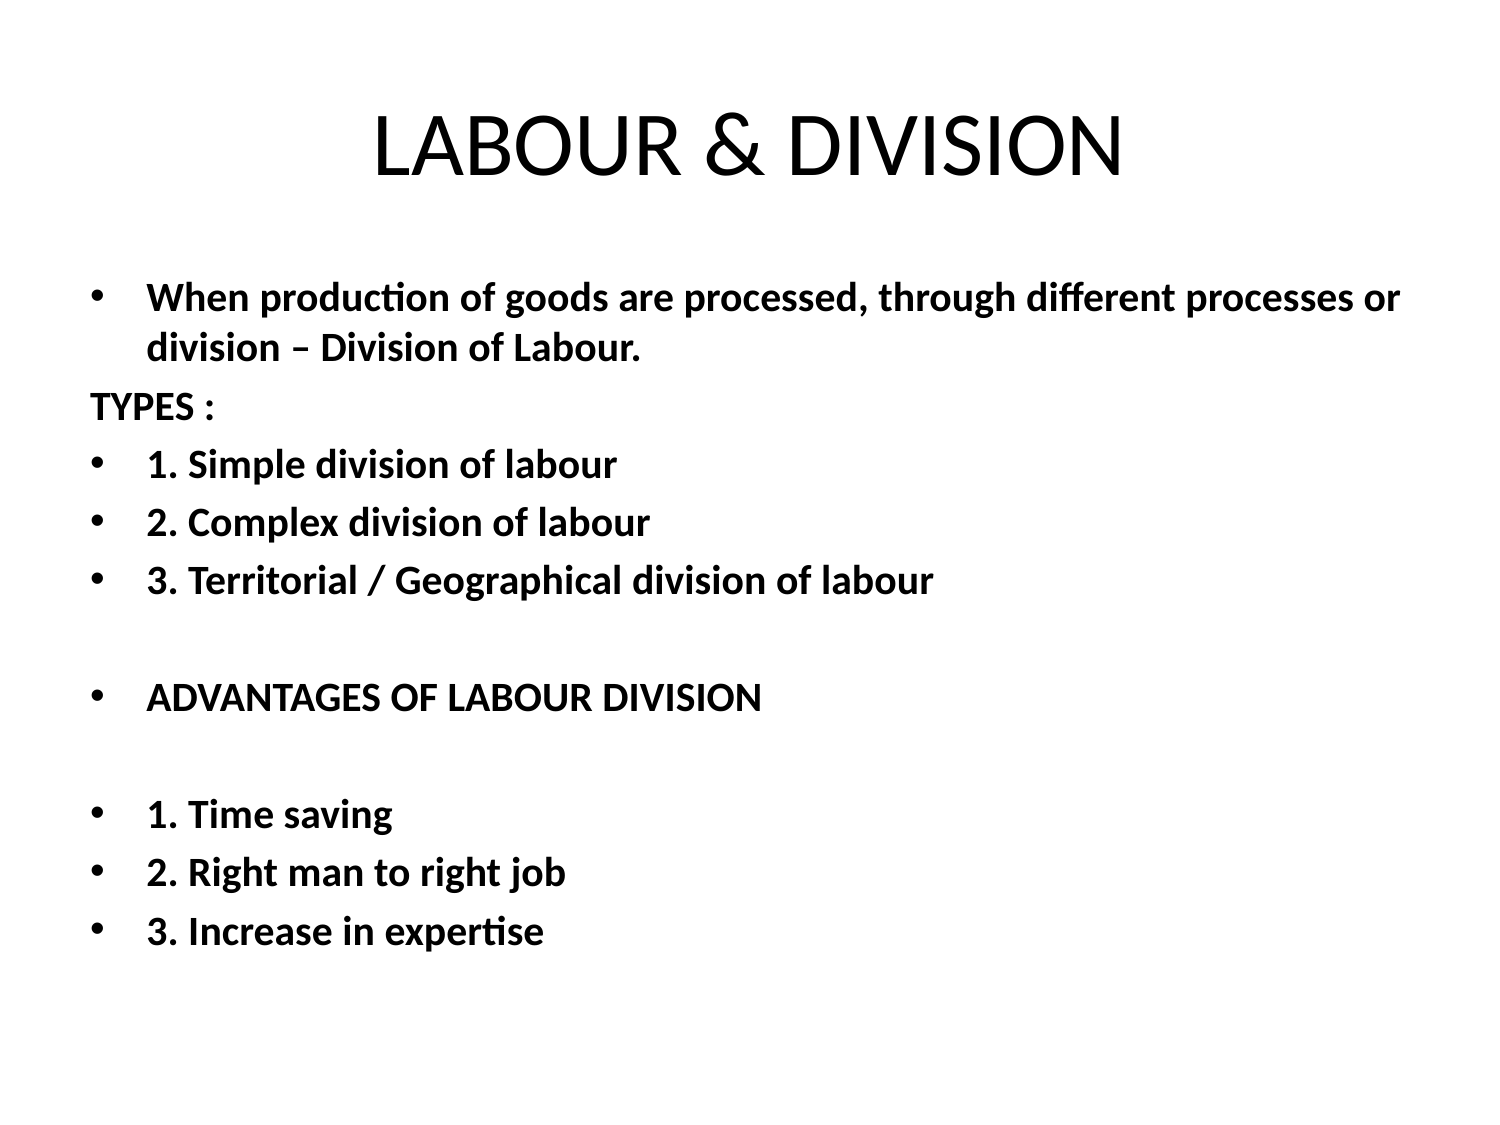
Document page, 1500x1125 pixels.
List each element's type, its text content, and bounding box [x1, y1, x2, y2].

list When production of goods are processed, through different processes or division – Division of Labour. TYPES : 1. Simple division of labour 2. Complex division of labour 3. Territorial / Geographical division of labour ADVANTAGES OF LABOUR DIVISION 1. Time saving 2. Right man to right job 3. Increase in expertise [75, 262, 1425, 1005]
title LABOUR & DIVISION [75, 45, 1425, 233]
